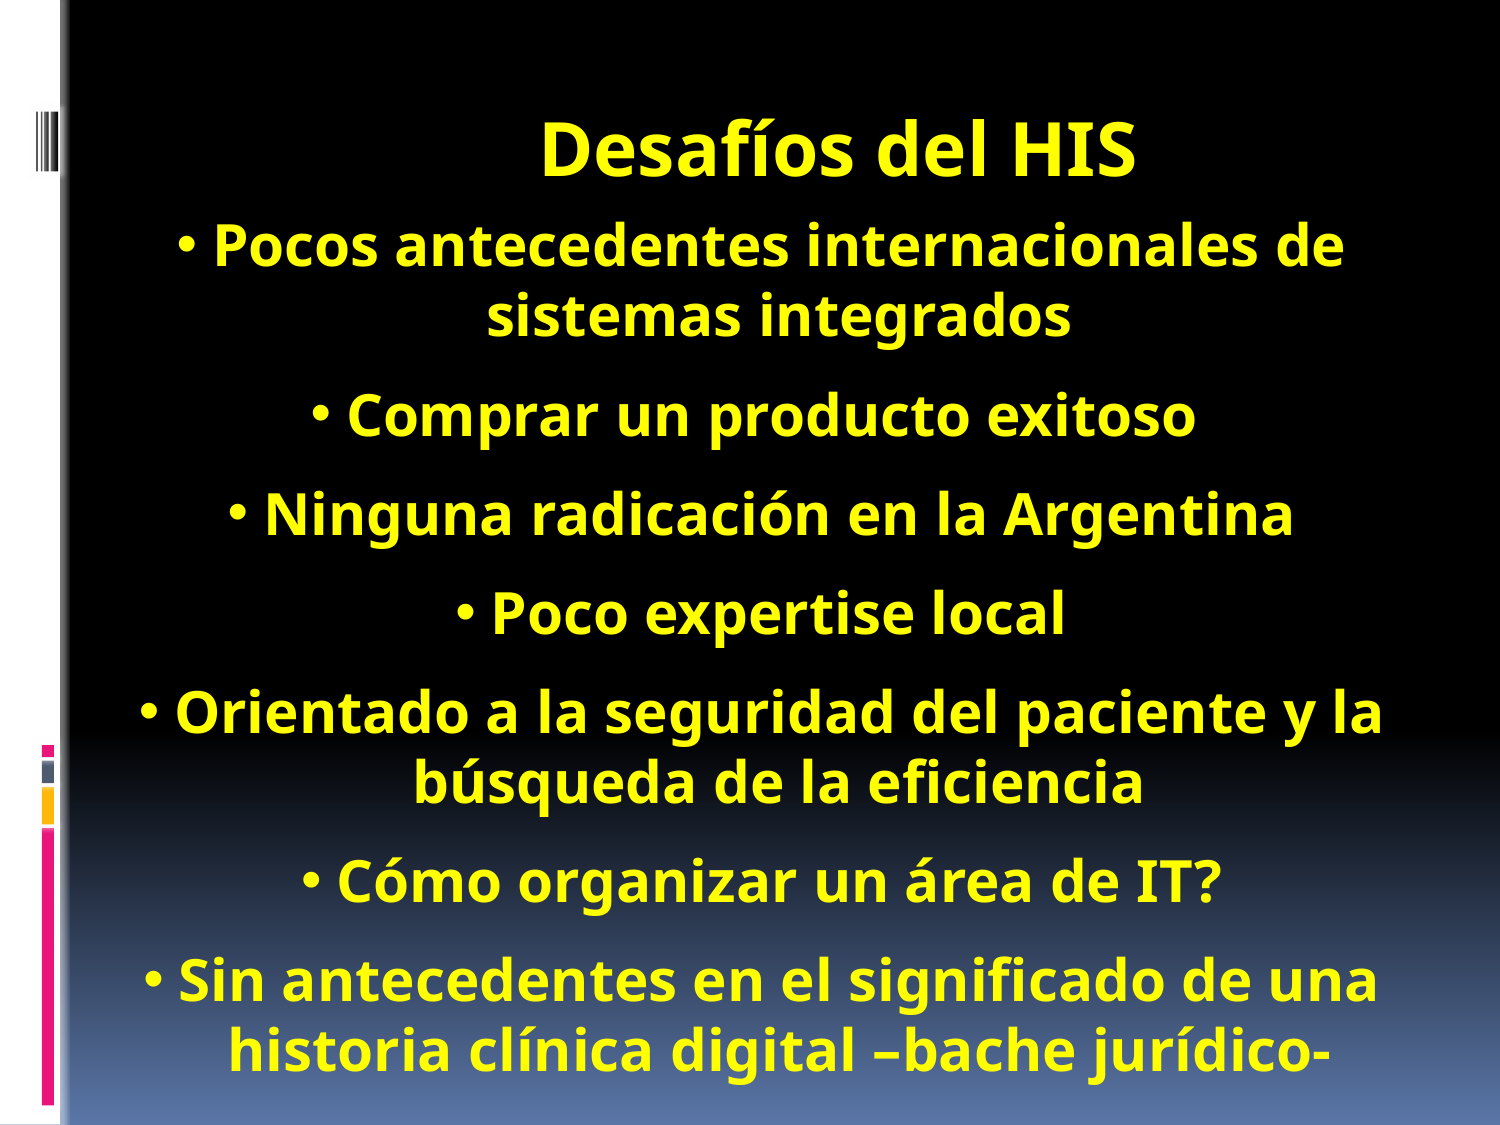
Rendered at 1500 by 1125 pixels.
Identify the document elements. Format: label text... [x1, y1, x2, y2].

text_box Pocos antecedentes internacionales de sistemas integrados Comprar un producto exitoso Ninguna radicación en la Argentina Poco expertise local Orientado a la seguridad del paciente y la búsqueda de la eficiencia Cómo organizar un área de IT? Sin antecedentes en el significado de una historia clínica digital –bache jurídico- [105, 81, 1418, 1091]
text_box Desafíos del HIS [445, 93, 1231, 199]
